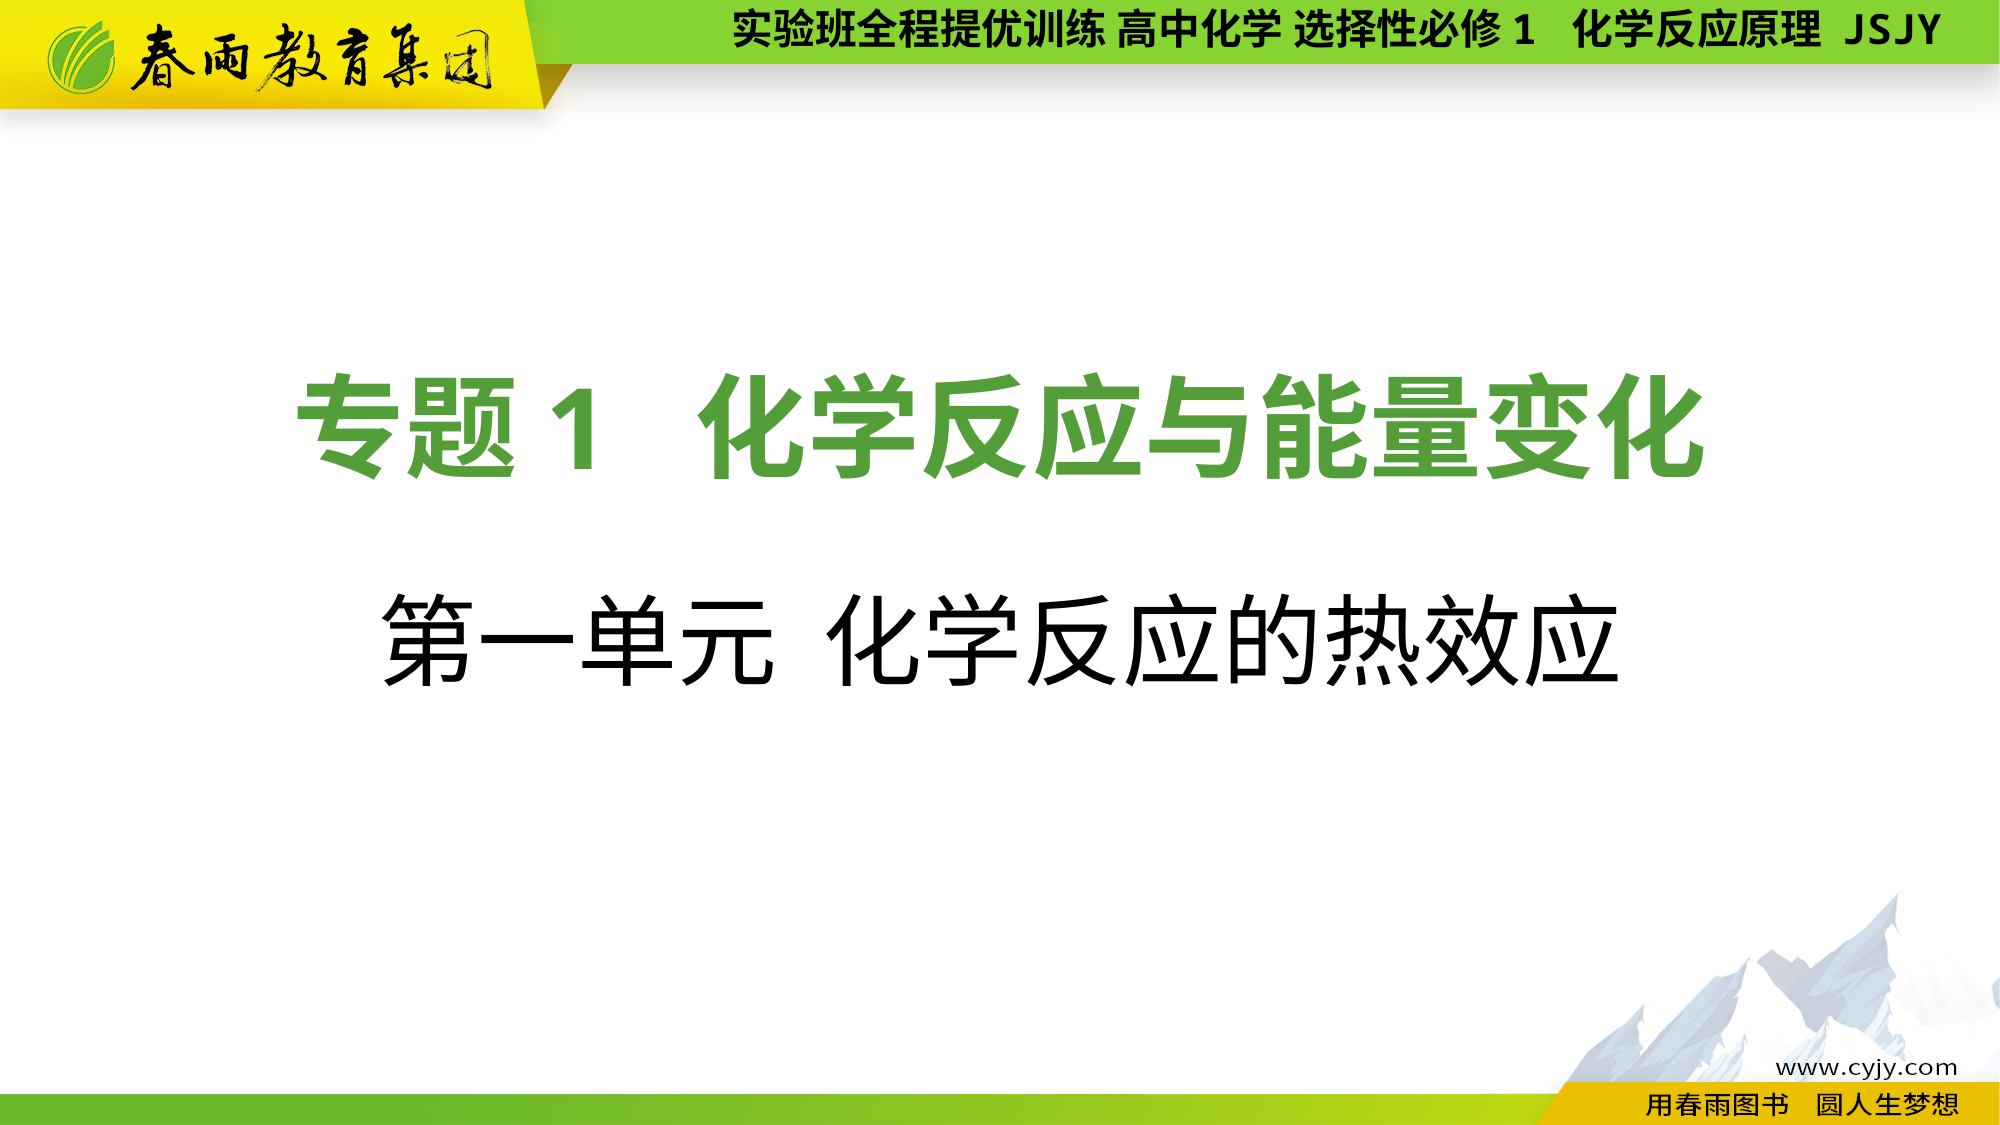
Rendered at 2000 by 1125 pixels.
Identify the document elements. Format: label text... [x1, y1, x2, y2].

text_box 专题1 化学反应与能量变化 [54, 282, 1946, 500]
text_box 第一单元 化学反应的热效应 [54, 511, 1946, 706]
picture [0, 0, 2000, 1125]
